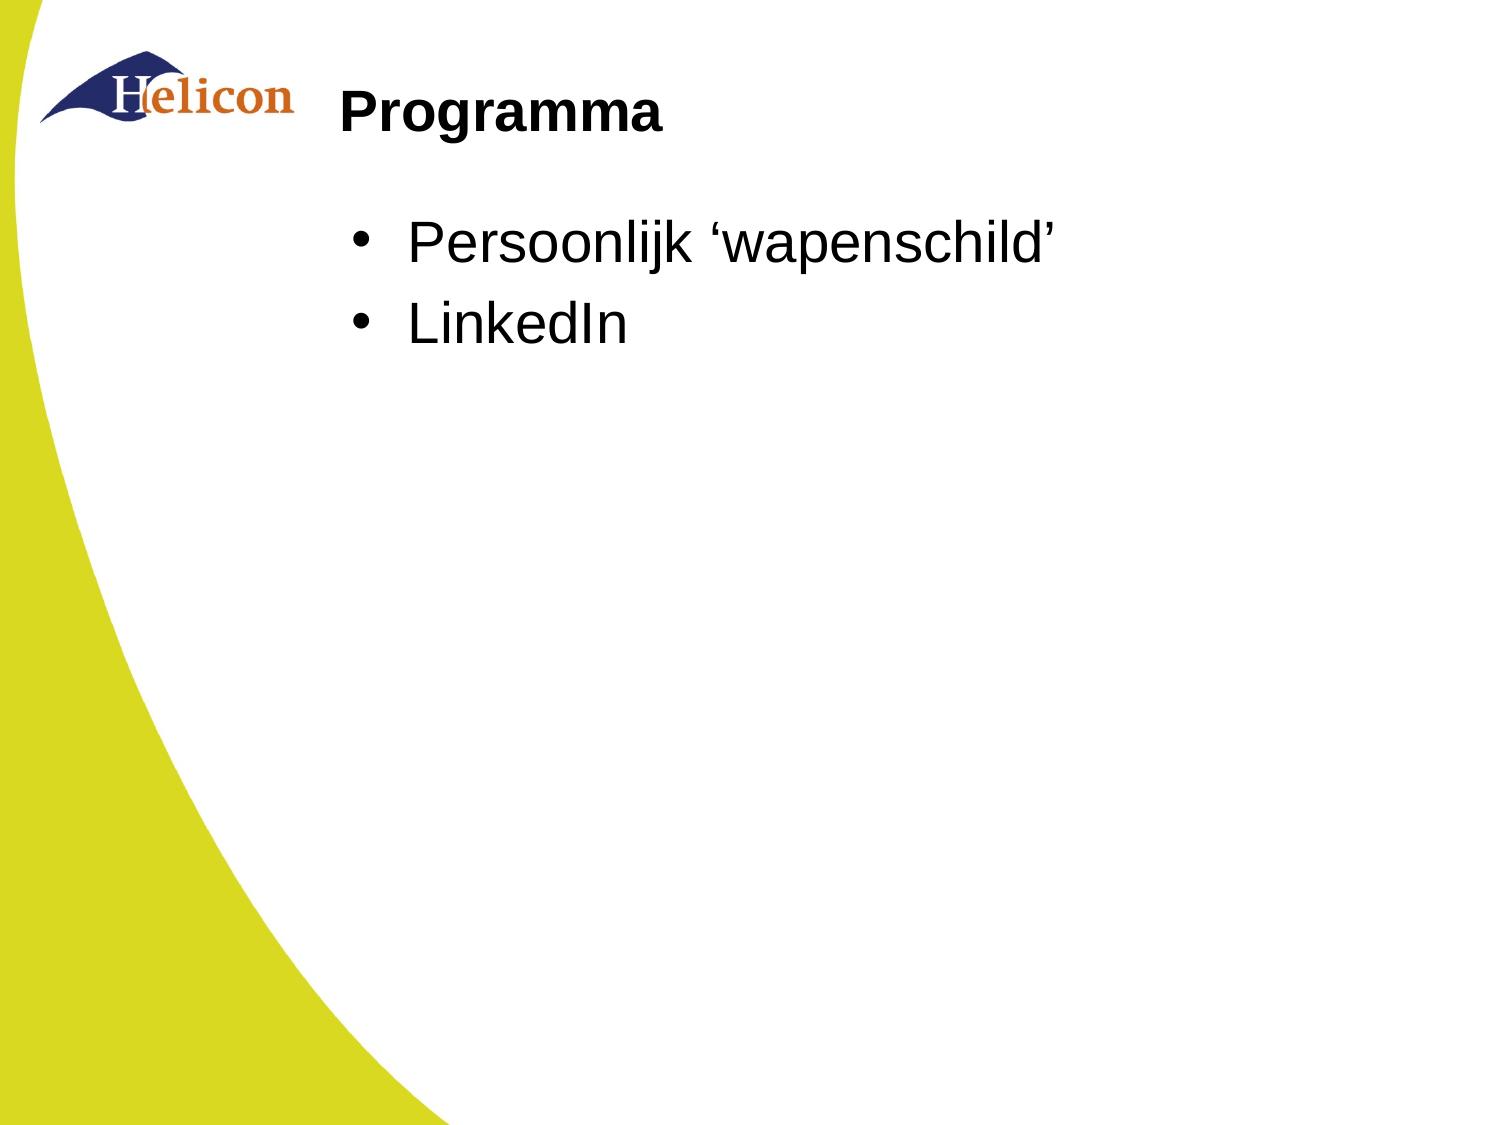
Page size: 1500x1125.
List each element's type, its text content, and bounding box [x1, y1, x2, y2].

picture [0, 0, 1500, 1125]
list Persoonlijk ‘wapenschild’ LinkedIn [336, 196, 1425, 1005]
title Programma [324, 54, 1415, 161]
